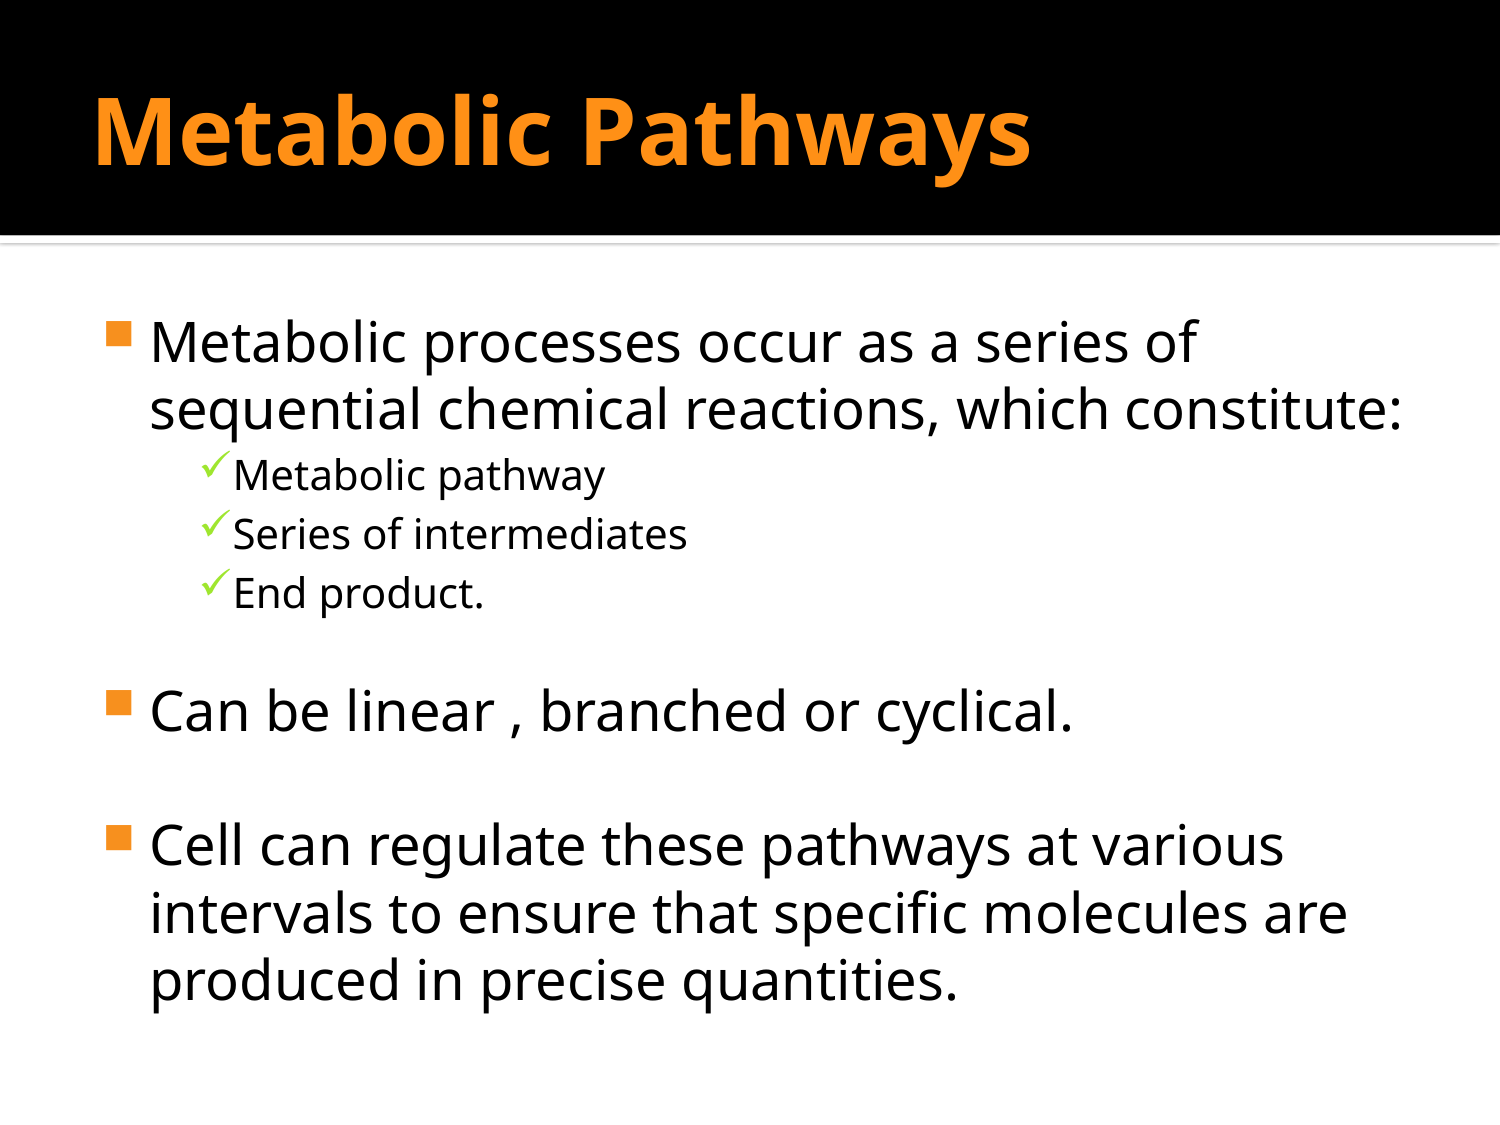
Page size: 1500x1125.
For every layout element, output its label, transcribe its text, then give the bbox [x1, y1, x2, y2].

title Metabolic Pathways [75, 25, 1425, 231]
list Metabolic processes occur as a series of sequential chemical reactions, which constitute: Metabolic pathway Series of intermediates End product. Can be linear , branched or cyclical. Cell can regulate these pathways at various intervals to ensure that specific molecules are produced in precise quantities. [75, 291, 1425, 1095]
